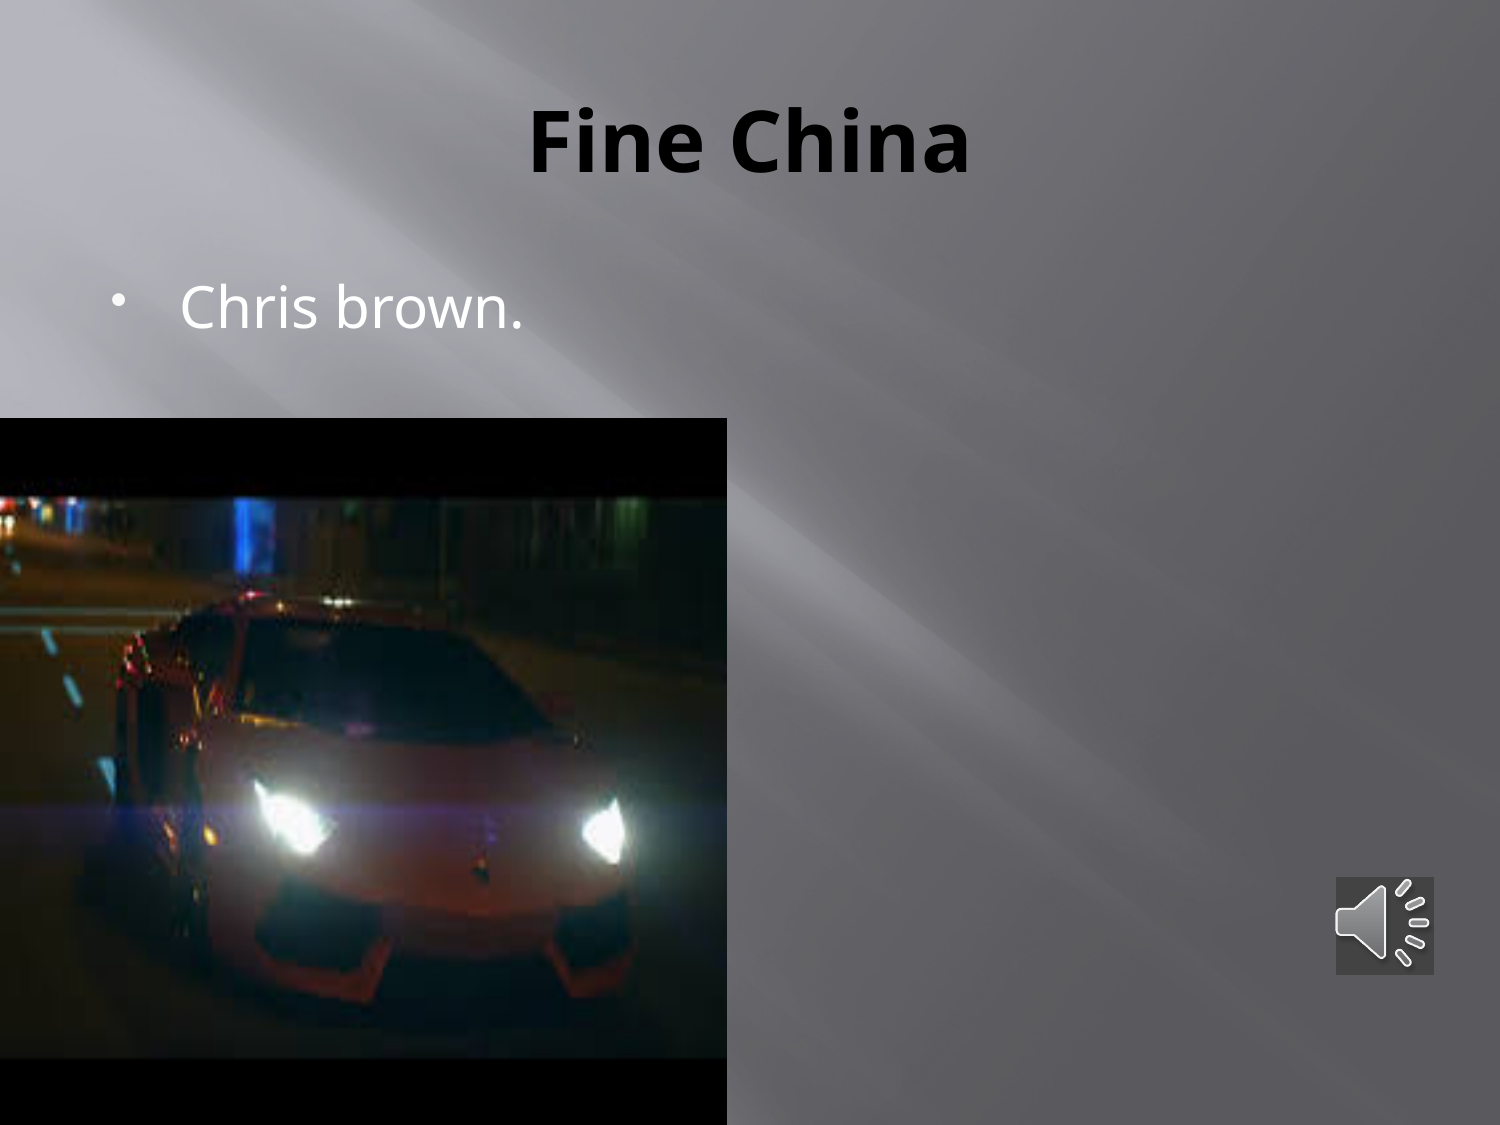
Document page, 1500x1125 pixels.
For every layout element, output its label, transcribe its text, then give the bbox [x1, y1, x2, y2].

picture [0, 418, 727, 1125]
title Fine China [75, 45, 1425, 233]
list Chris brown. [75, 262, 1425, 1035]
picture [1334, 875, 1436, 977]
